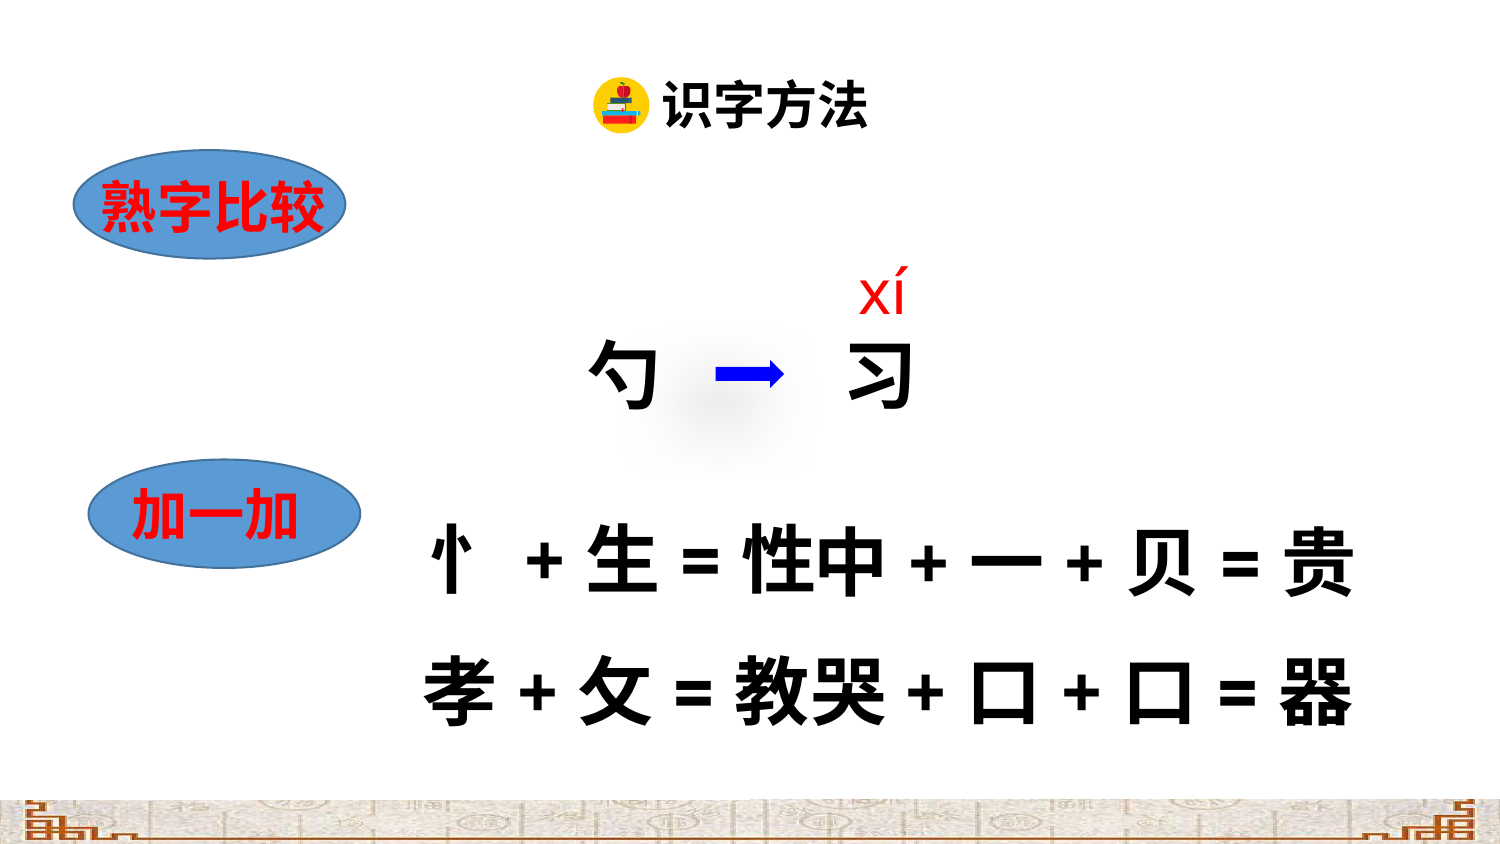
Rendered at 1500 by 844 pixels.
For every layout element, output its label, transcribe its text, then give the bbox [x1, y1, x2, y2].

text_box [119, 246, 300, 260]
text_box [72, 178, 89, 231]
text_box 哭+口+口=器 [799, 639, 1365, 741]
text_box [593, 77, 650, 134]
text_box 勺 [575, 322, 673, 425]
text_box 中+一+贝=贵 [802, 510, 1368, 612]
text_box 加一加 [120, 474, 313, 553]
text_box 忄+生=性 [418, 506, 828, 608]
text_box 熟字比较 [89, 167, 338, 246]
text_box xí [847, 246, 1049, 333]
text_box [87, 477, 120, 550]
text_box [338, 185, 347, 224]
text_box [108, 149, 311, 167]
picture [0, 799, 1500, 844]
text_box 习 [831, 322, 930, 425]
text_box 孝+攵=教 [411, 639, 799, 741]
text_box 识字方法 [653, 68, 892, 140]
text_box [714, 357, 786, 391]
text_box [127, 458, 362, 569]
